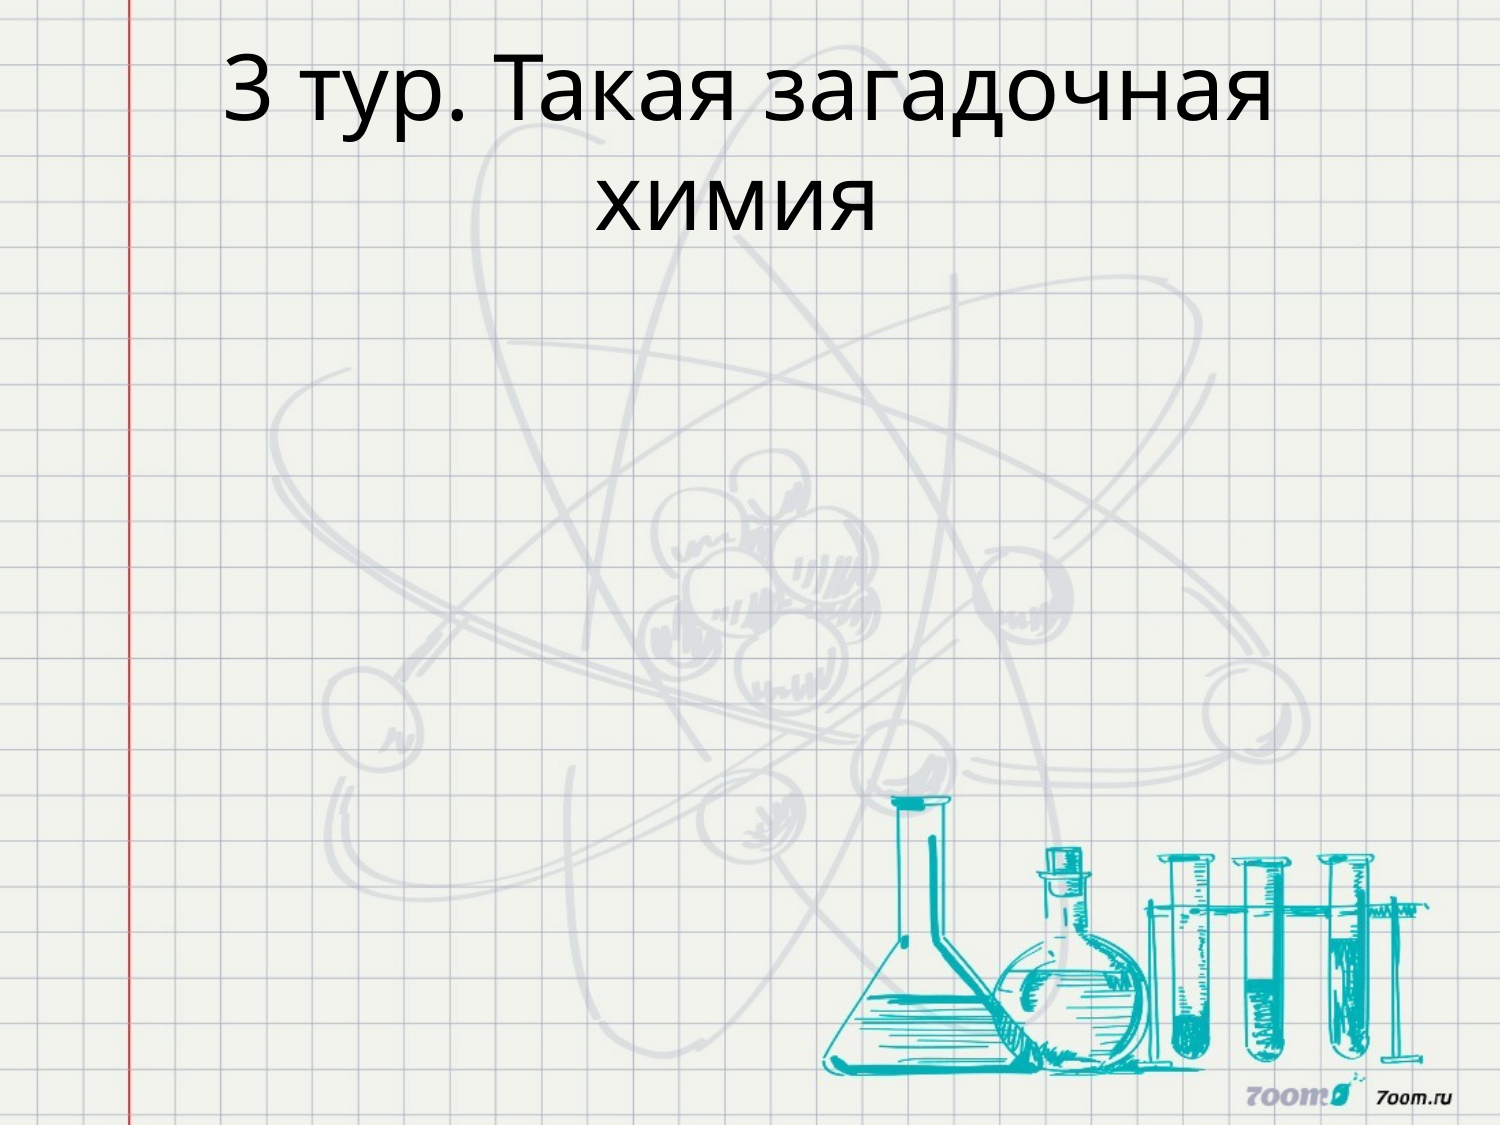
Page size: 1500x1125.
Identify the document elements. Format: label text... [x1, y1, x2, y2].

picture [0, 0, 1500, 1125]
title 3 тур. Такая загадочная химия [75, 45, 1425, 233]
